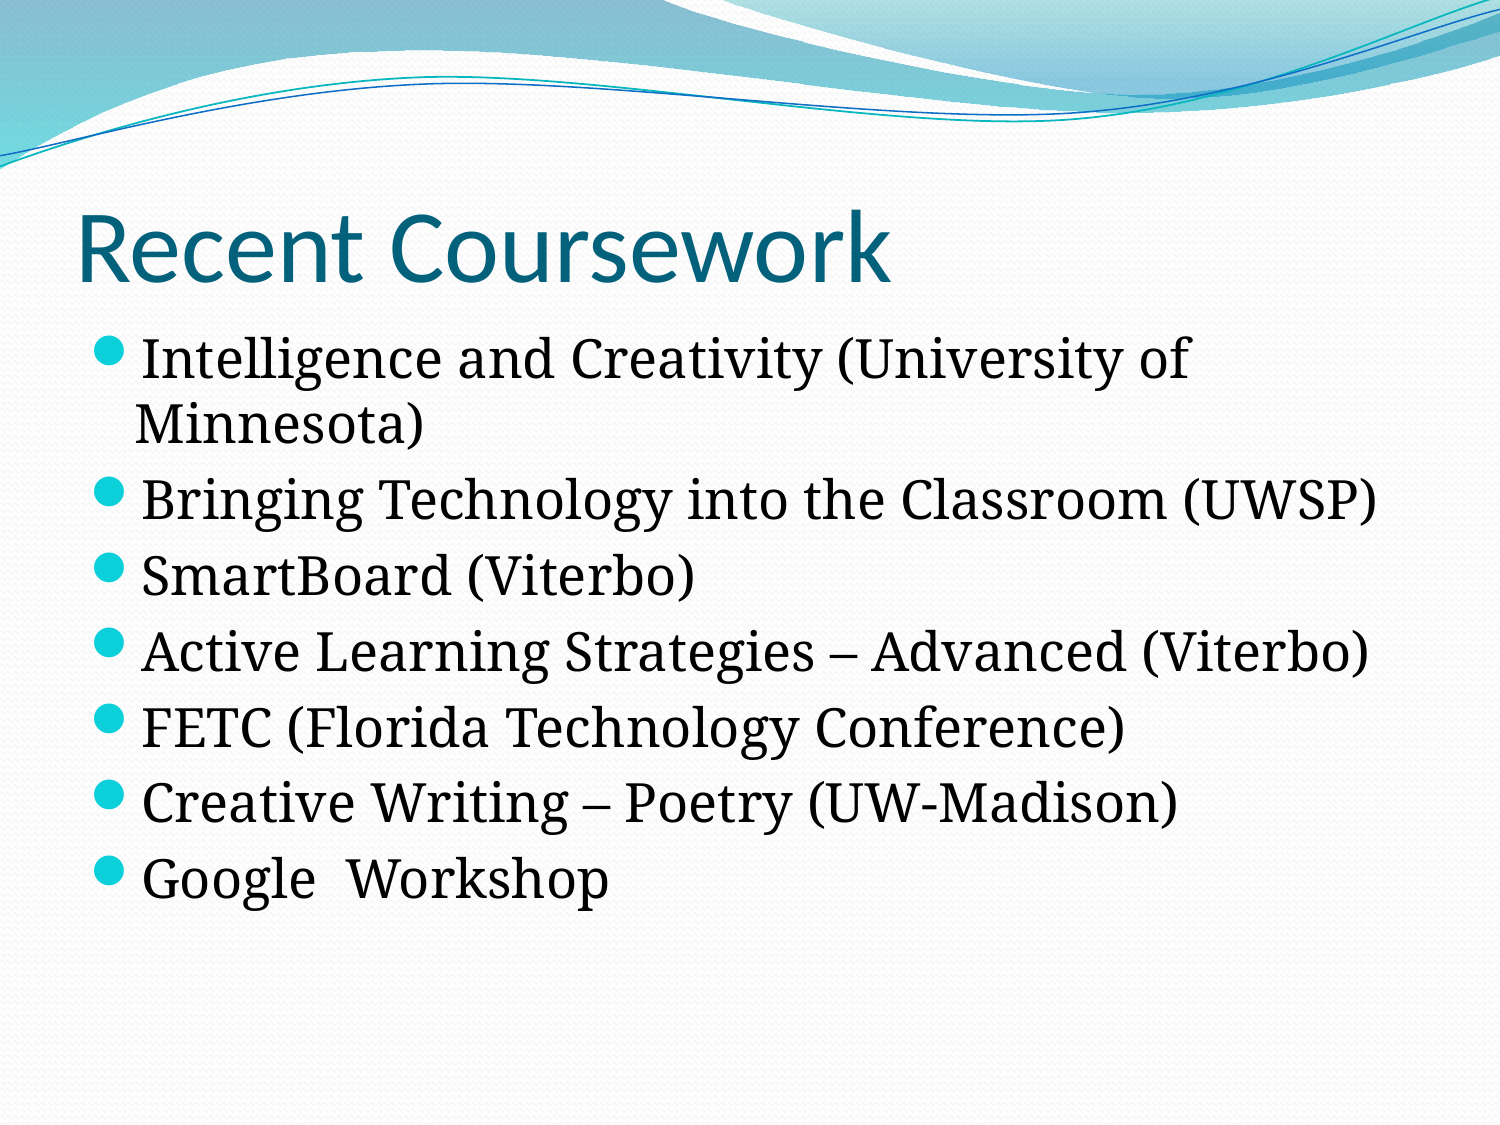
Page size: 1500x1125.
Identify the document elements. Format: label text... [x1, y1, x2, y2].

list Intelligence and Creativity (University of Minnesota) Bringing Technology into the Classroom (UWSP) SmartBoard (Viterbo) Active Learning Strategies – Advanced (Viterbo) FETC (Florida Technology Conference) Creative Writing – Poetry (UW-Madison) Google Workshop [75, 317, 1425, 1038]
title Recent Coursework [75, 115, 1425, 303]
